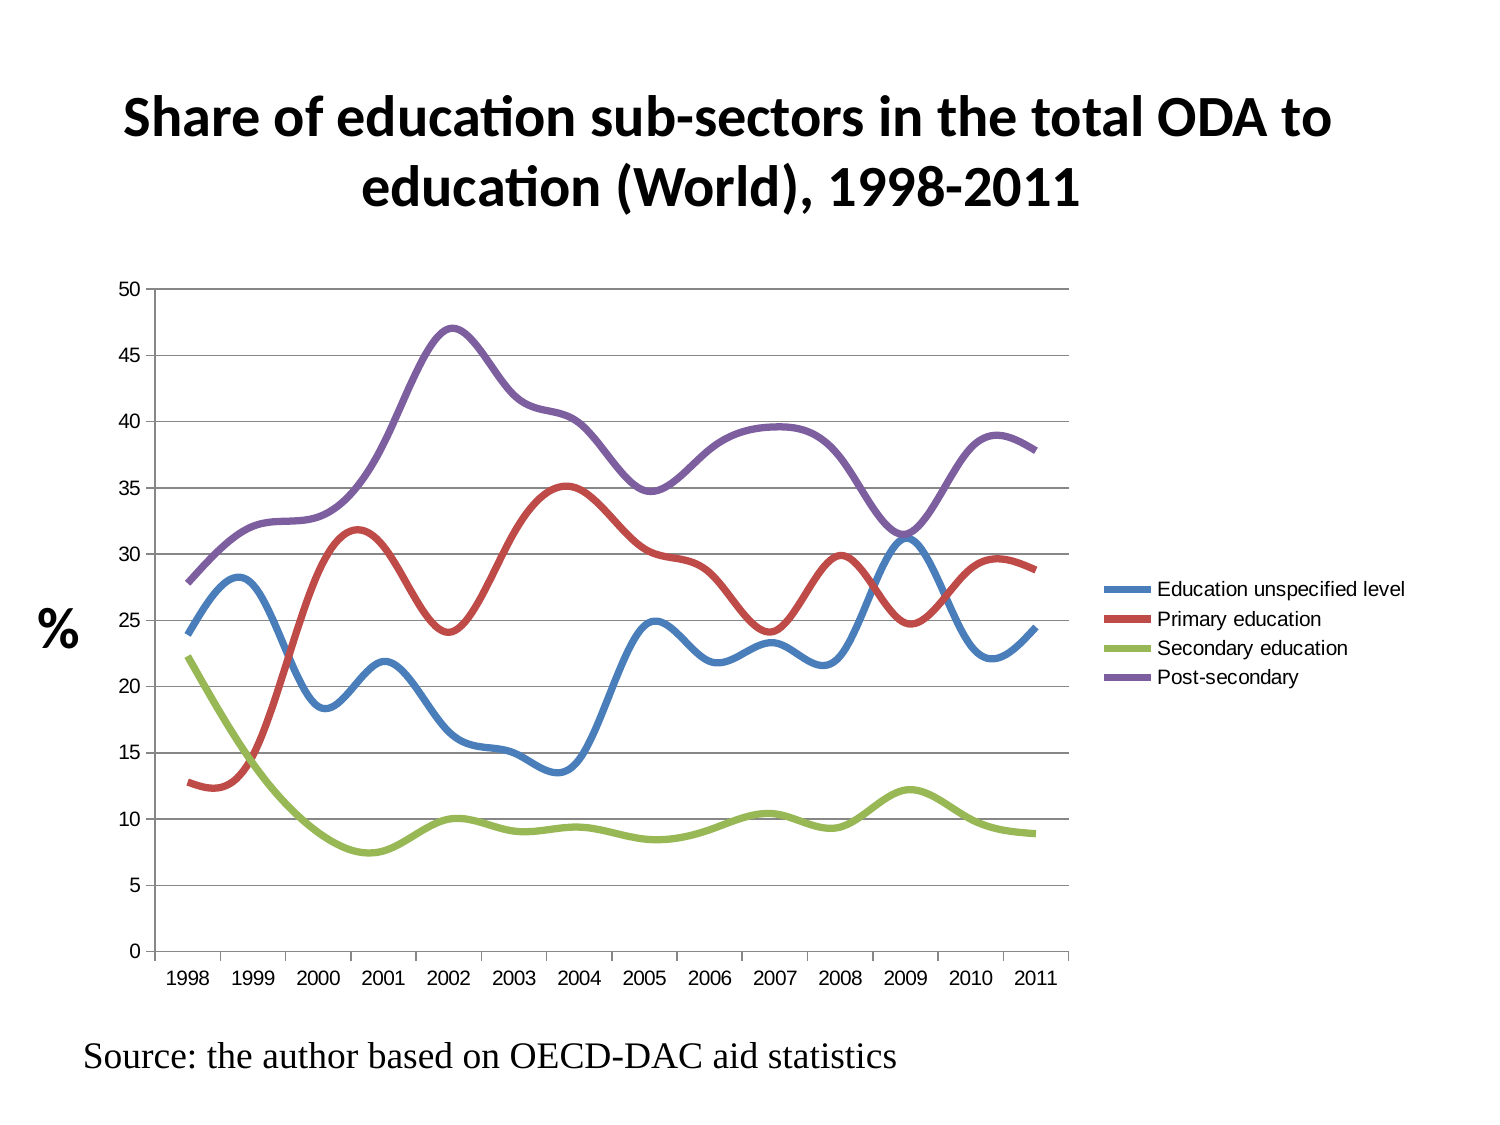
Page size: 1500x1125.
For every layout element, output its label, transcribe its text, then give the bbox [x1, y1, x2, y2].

text_box Share of education sub-sectors in the total ODA to education (World), 1998-2011 [53, 54, 1403, 242]
chart [0, 262, 1426, 1006]
text_box Source: the author based on OECD-DAC aid statistics [68, 1023, 914, 1083]
